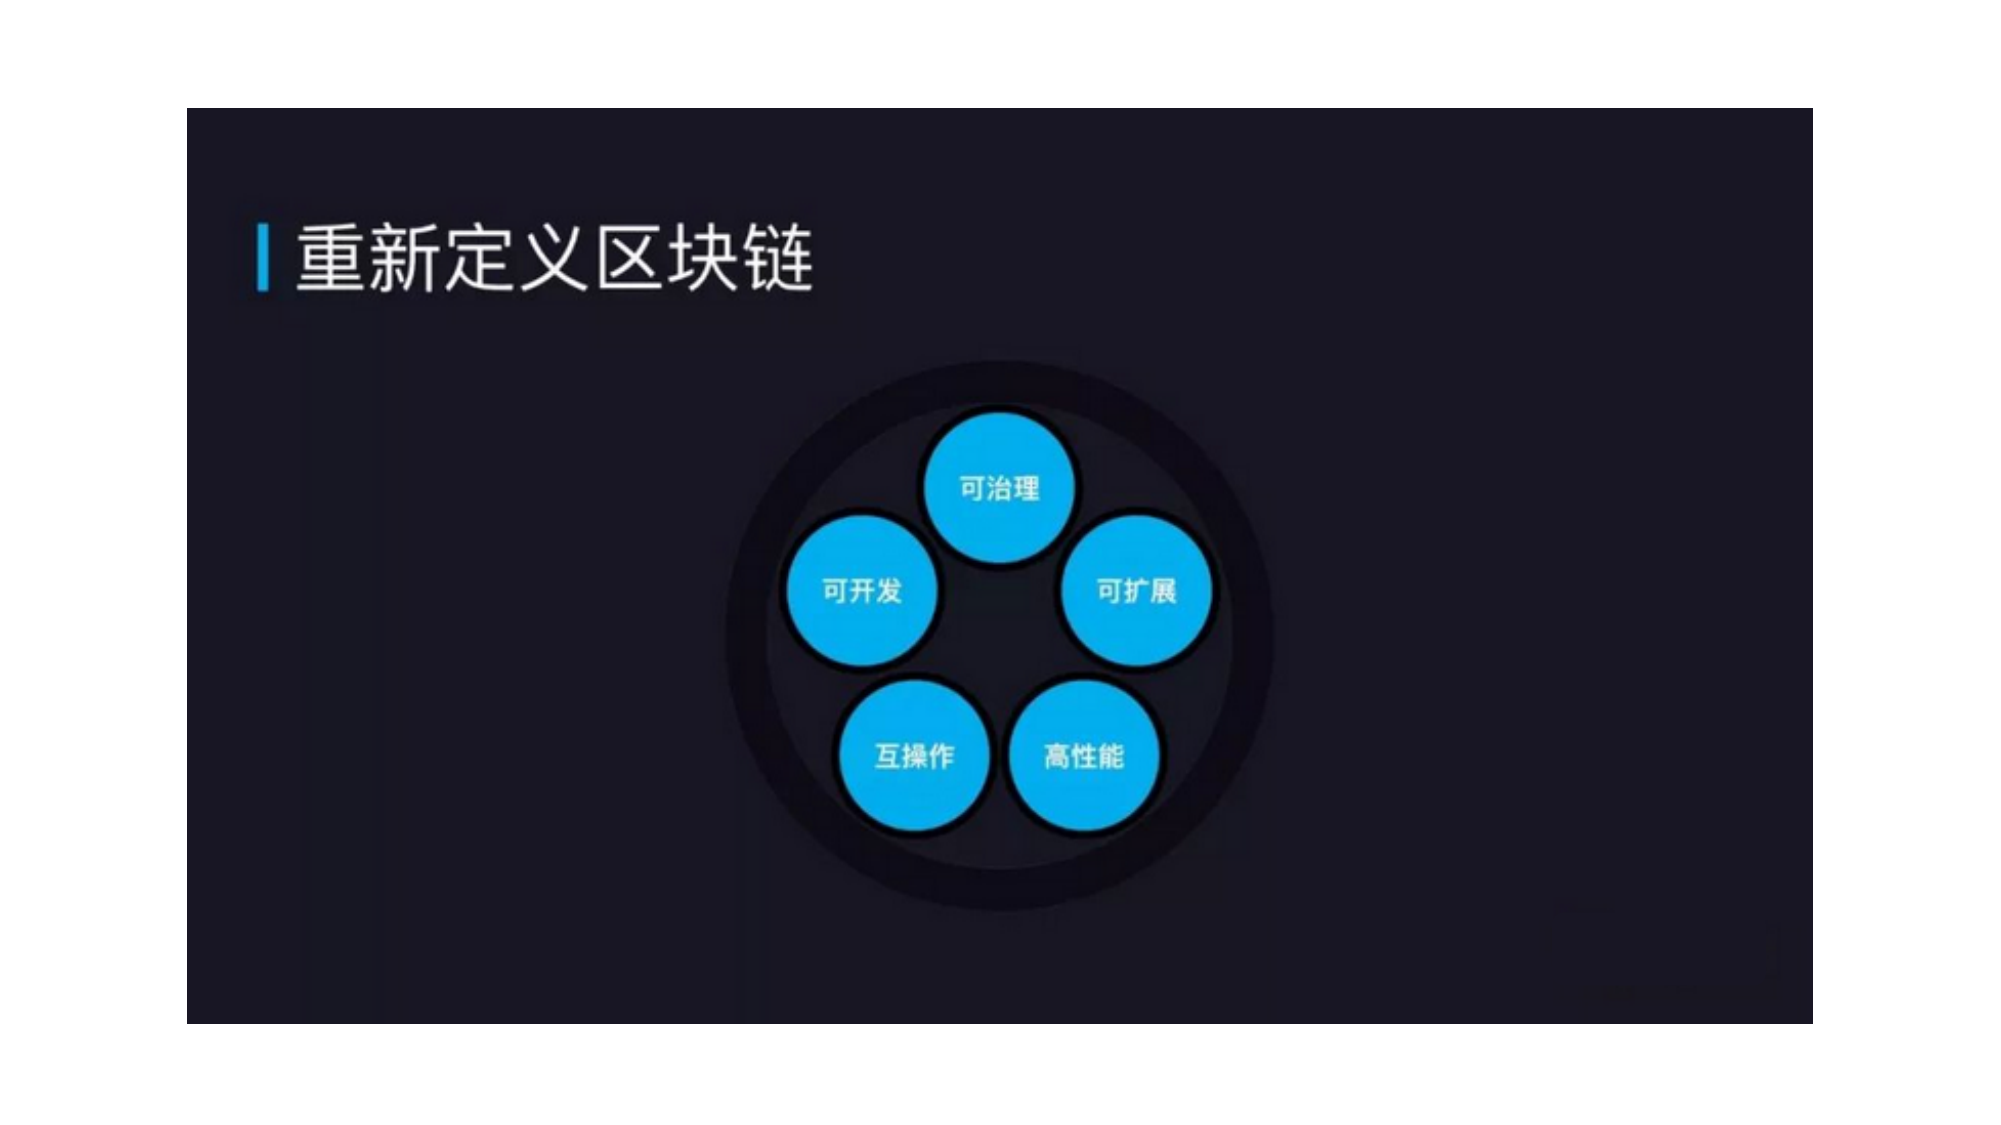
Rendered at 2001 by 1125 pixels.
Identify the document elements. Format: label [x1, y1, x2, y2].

picture [187, 108, 1813, 1024]
